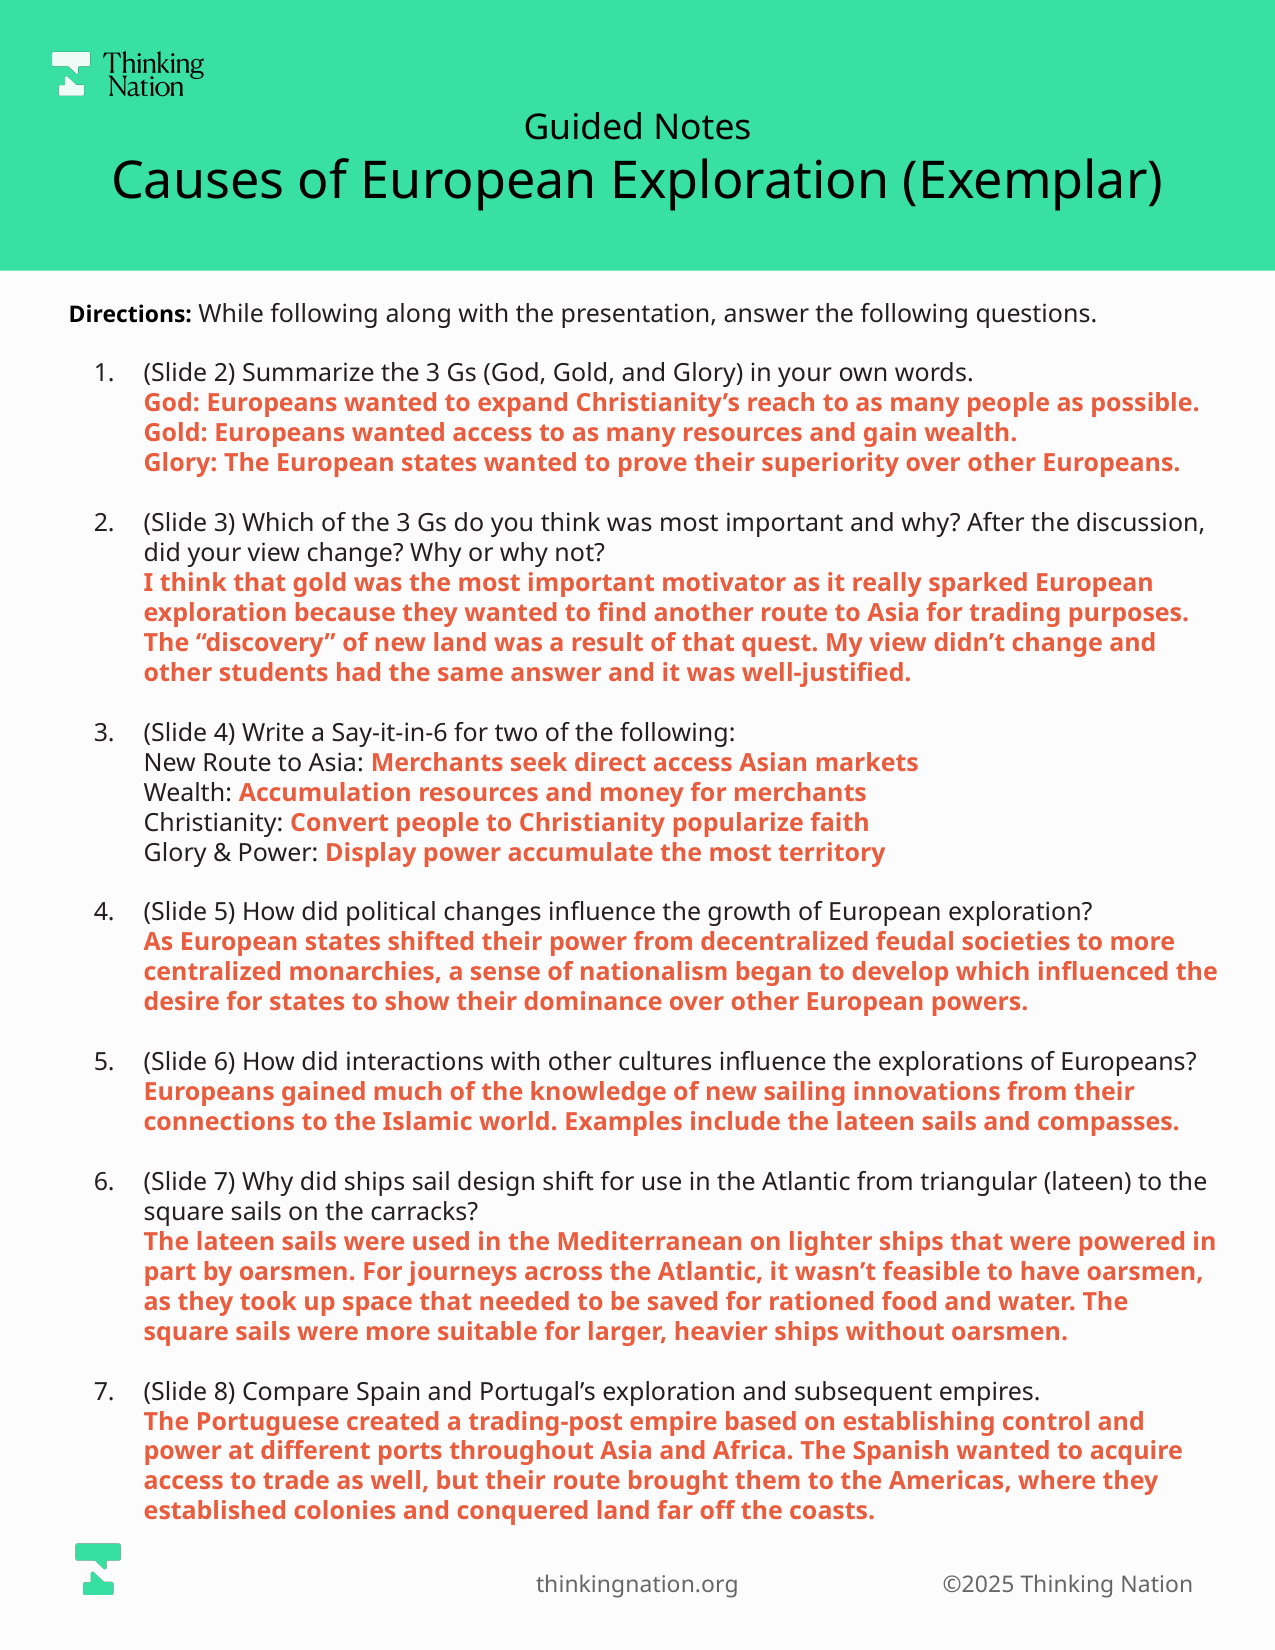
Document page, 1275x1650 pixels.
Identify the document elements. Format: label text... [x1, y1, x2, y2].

picture [62, 1533, 134, 1605]
picture [35, 37, 210, 110]
text_box Guided Notes Causes of European Exploration (Exemplar) [0, 0, 1275, 271]
text_box Directions: While following along with the presentation, answer the following questions. (Slide 2) Summarize the 3 Gs (God, Gold, and Glory) in your own words. God: Europeans wanted to expand Christianity’s reach to as many people as possible. Gold: Europeans wanted access to as many resources and gain wealth. Glory: The European states wanted to prove their superiority over other Europeans. (Slide 3) Which of the 3 Gs do you think was most important and why? After the discussion, did your view change? Why or why not? I think that gold was the most important motivator as it really sparked European exploration because they wanted to find another route to Asia for trading purposes. The “discovery” of new land was a result of that quest. My view didn’t change and other students had the same answer and it was well-justified. (Slide 4) Write a Say-it-in-6 for two of the following: New Route to Asia: Merchants seek direct access Asian markets Wealth: Accumulation resources and money for merchants Christianity: Convert people to Christianity popularize faith Glory & Power: Display power accumulate the most territory (Slide 5) How did political changes influence the growth of European exploration? As European states shifted their power from decentralized feudal societies to more centralized monarchies, a sense of nationalism began to develop which influenced the desire for states to show their dominance over other European powers. (Slide 6) How did interactions with other cultures influence the explorations of Europeans? Europeans gained much of the knowledge of new sailing innovations from their connections to the Islamic world. Examples include the lateen sails and compasses. (Slide 7) Why did ships sail design shift for use in the Atlantic from triangular (lateen) to the square sails on the carracks? The lateen sails were used in the Mediterranean on lighter ships that were powered in part by oarsmen. For journeys across the Atlantic, it wasn’t feasible to have oarsmen, as they took up space that needed to be saved for rationed food and water. The square sails were more suitable for larger, heavier ships without oarsmen. (Slide 8) Compare Spain and Portugal’s exploration and subsequent empires. The Portuguese created a trading-post empire based on establishing control and power at different ports throughout Asia and Africa. The Spanish wanted to acquire access to trade as well, but their route brought them to the Americas, where they established colonies and conquered land far off the coasts. [53, 282, 1236, 1650]
